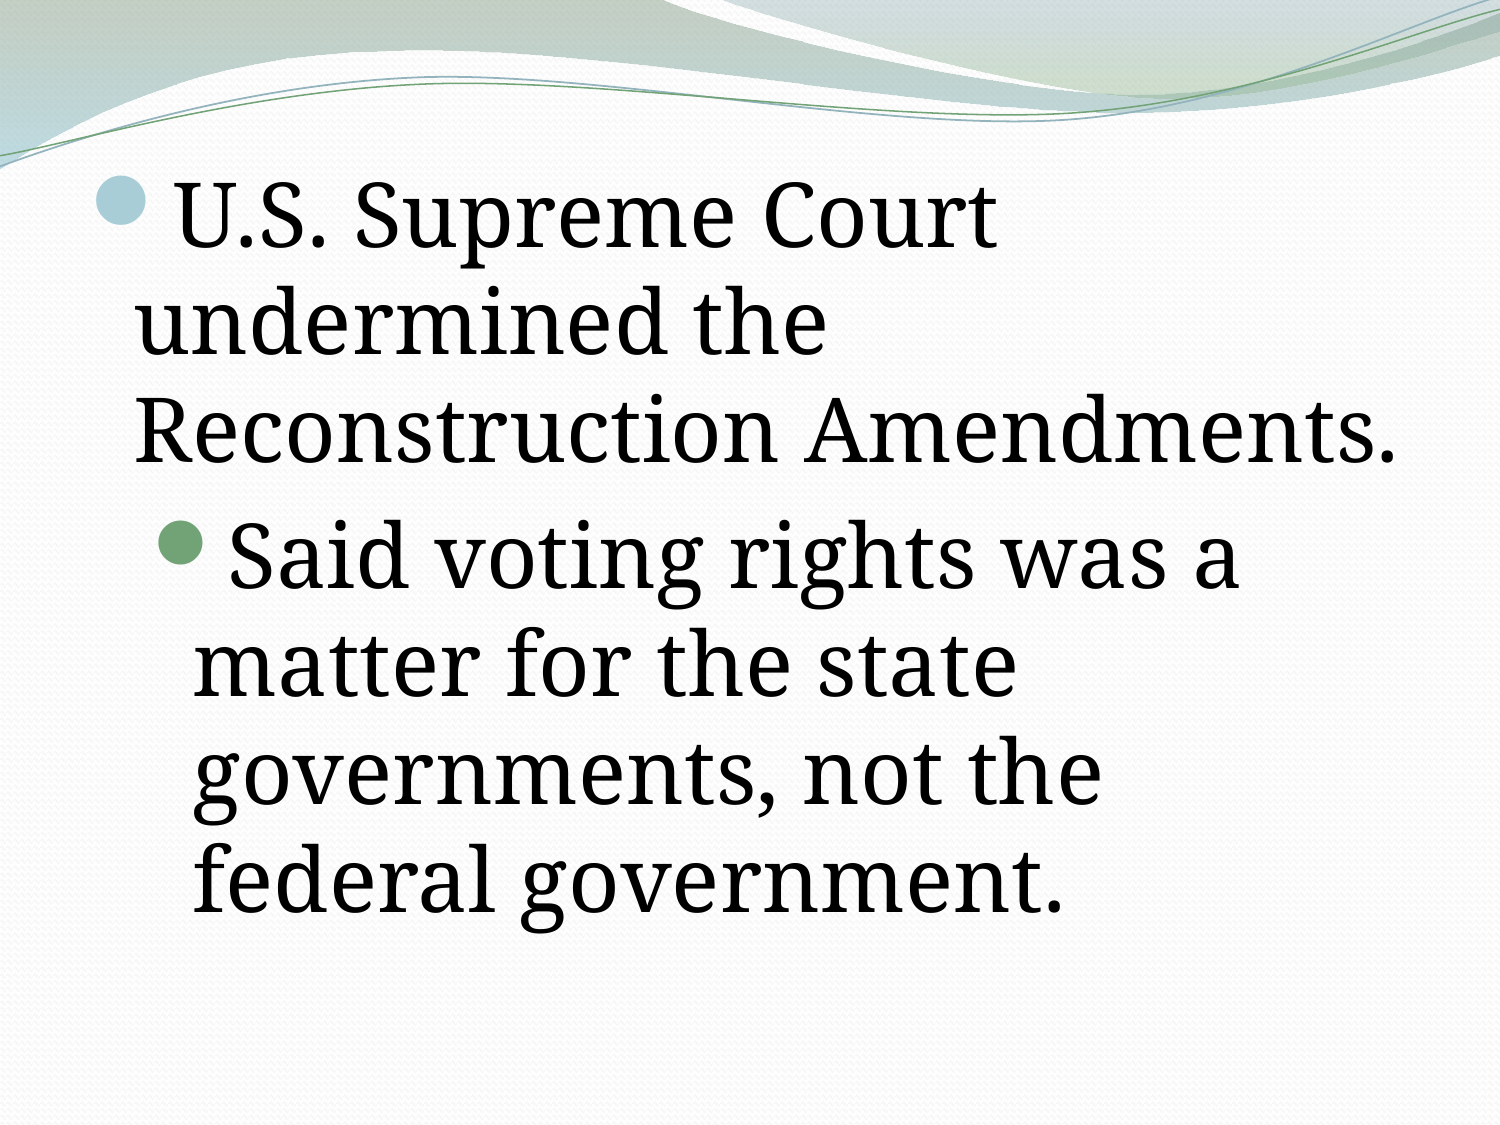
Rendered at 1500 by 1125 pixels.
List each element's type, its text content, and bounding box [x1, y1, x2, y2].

list U.S. Supreme Court undermined the Reconstruction Amendments. Said voting rights was a matter for the state governments, not the federal government. [75, 149, 1425, 1038]
